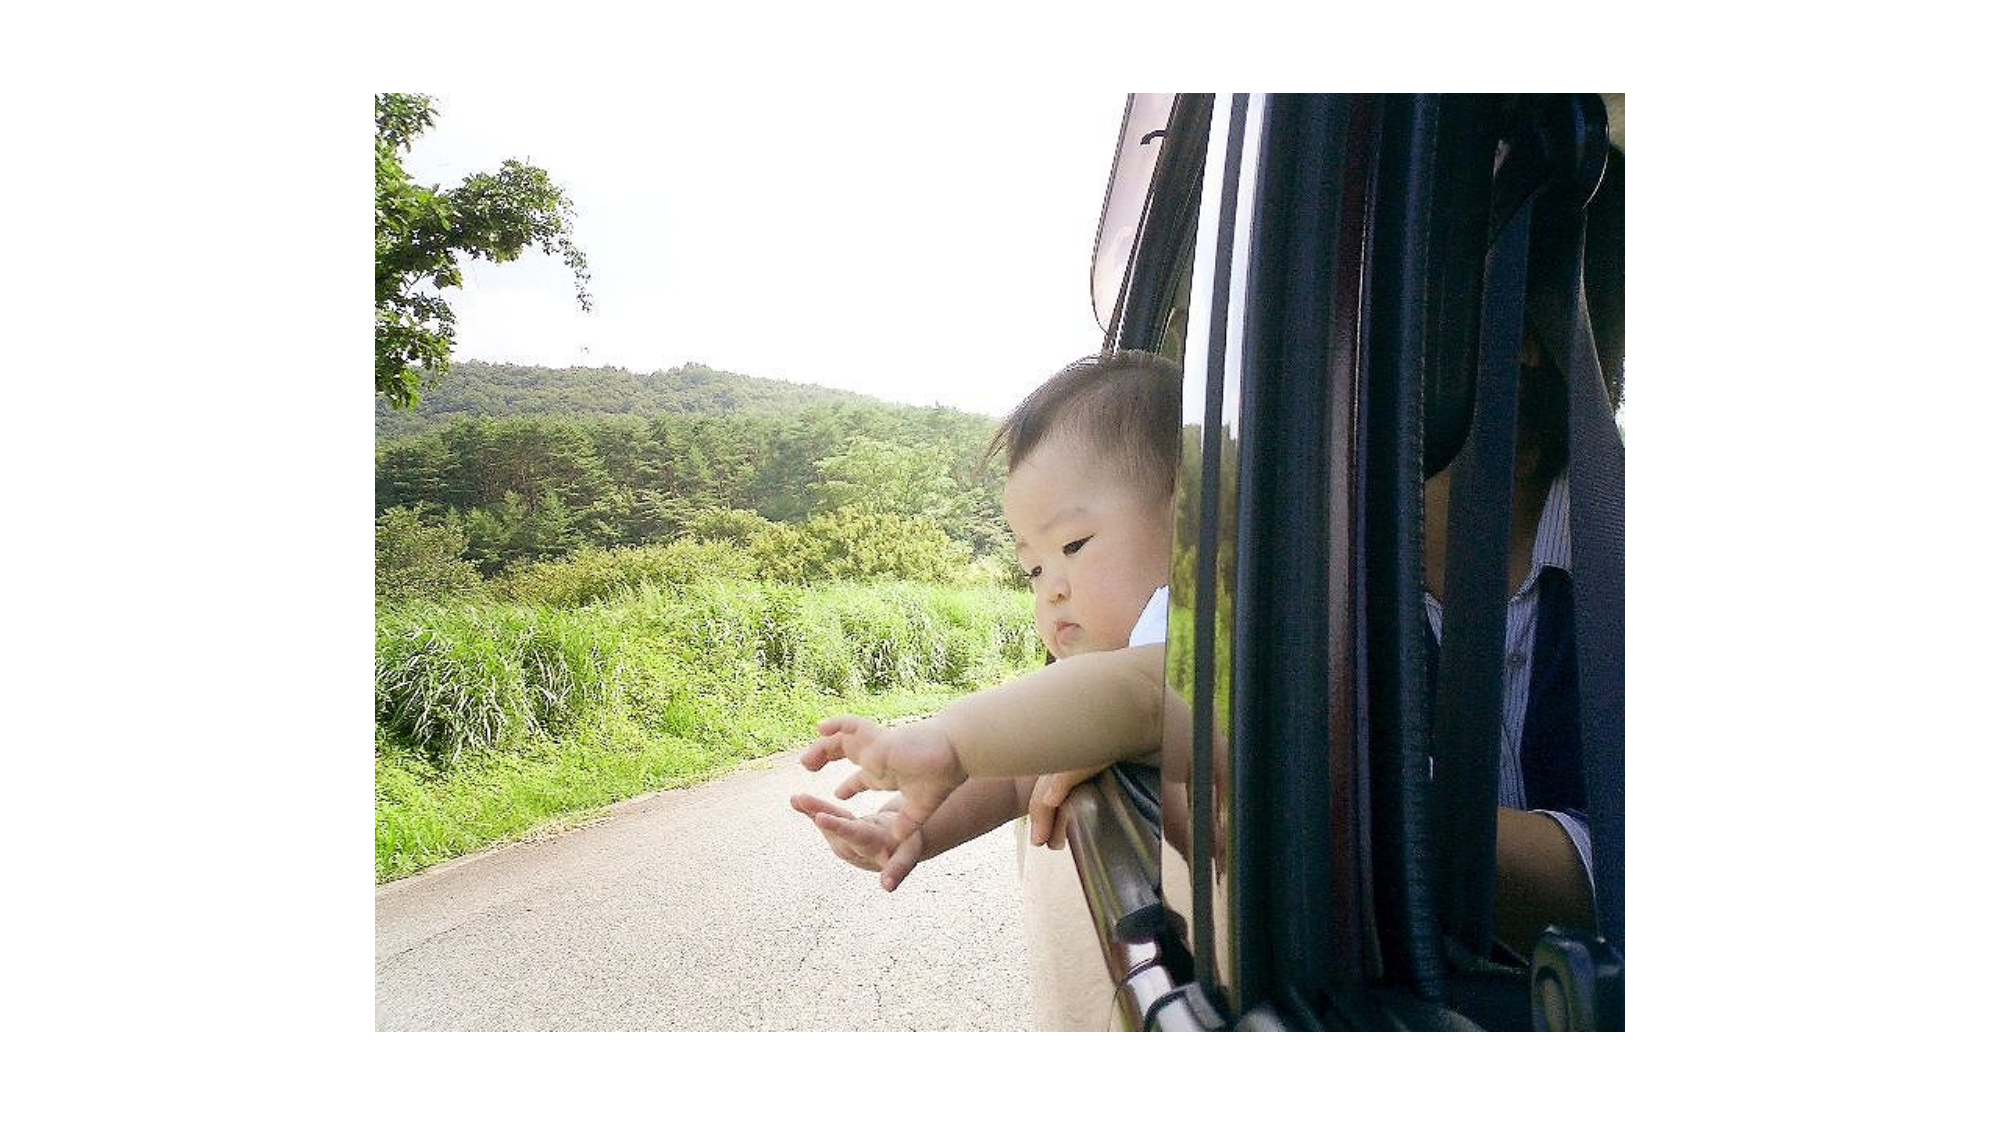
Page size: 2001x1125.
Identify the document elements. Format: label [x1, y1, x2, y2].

picture [374, 93, 1625, 1032]
